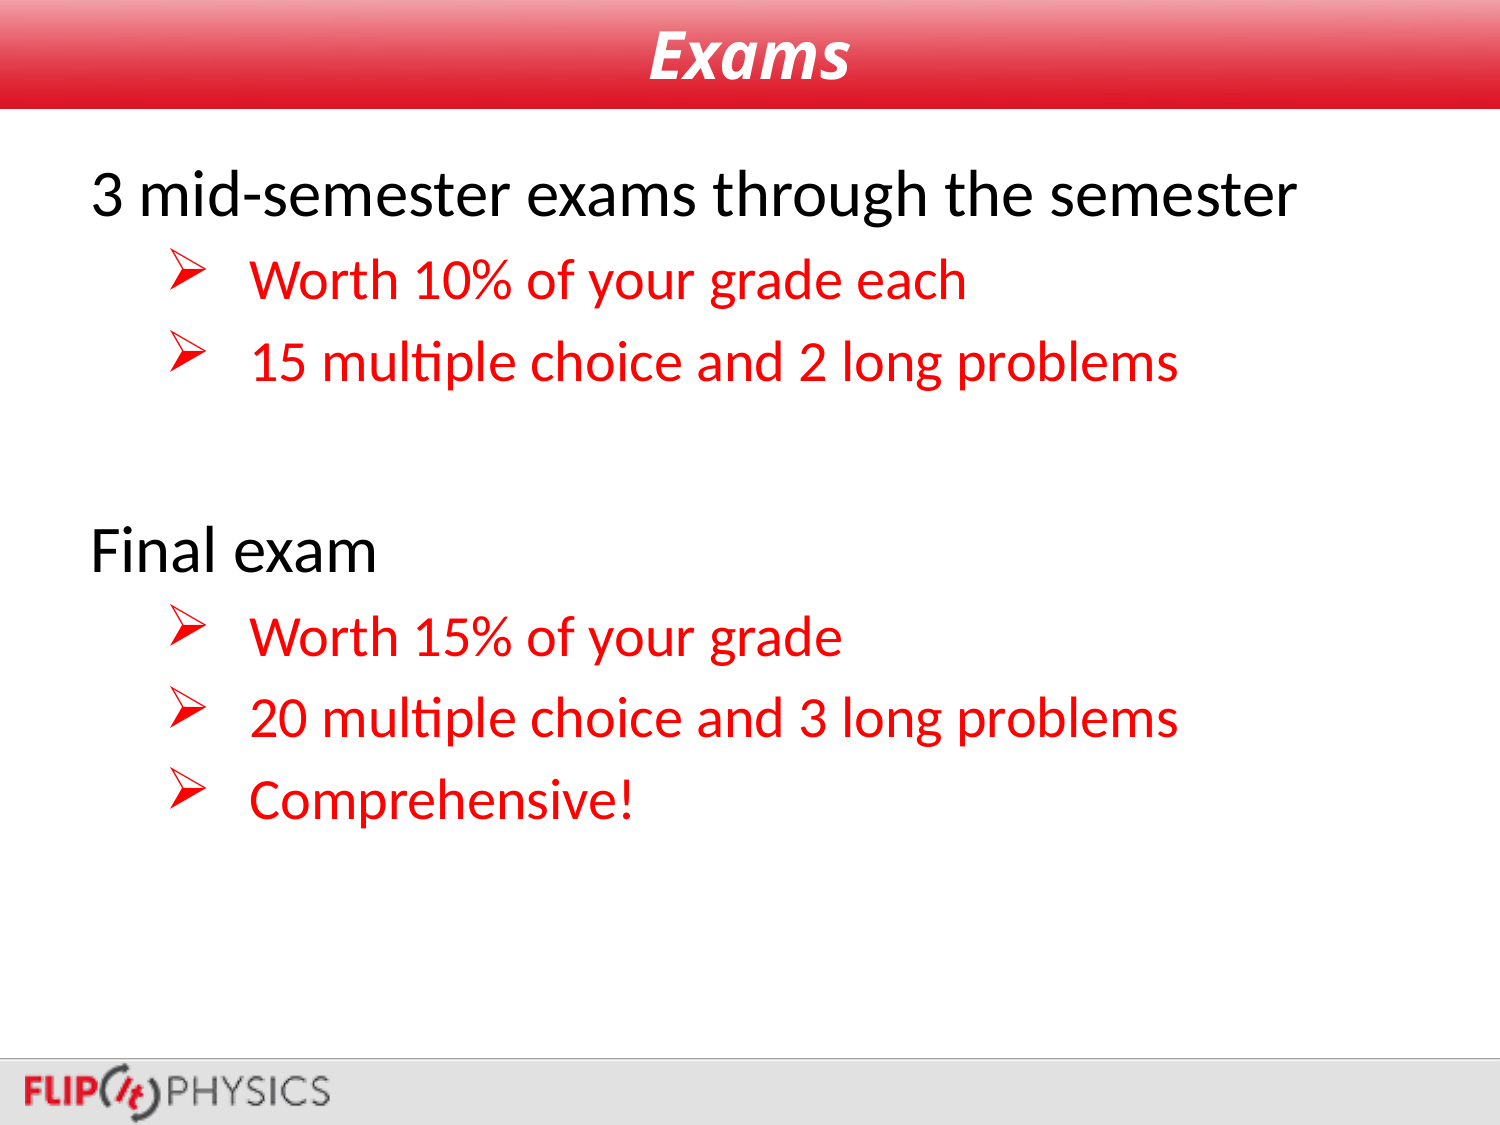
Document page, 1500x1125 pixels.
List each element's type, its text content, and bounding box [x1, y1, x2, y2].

picture [0, 0, 1500, 109]
picture [0, 1058, 1500, 1125]
title Exams [75, 15, 1425, 91]
list 3 mid-semester exams through the semester Worth 10% of your grade each 15 multiple choice and 2 long problems Final exam Worth 15% of your grade 20 multiple choice and 3 long problems Comprehensive! [75, 142, 1425, 1020]
